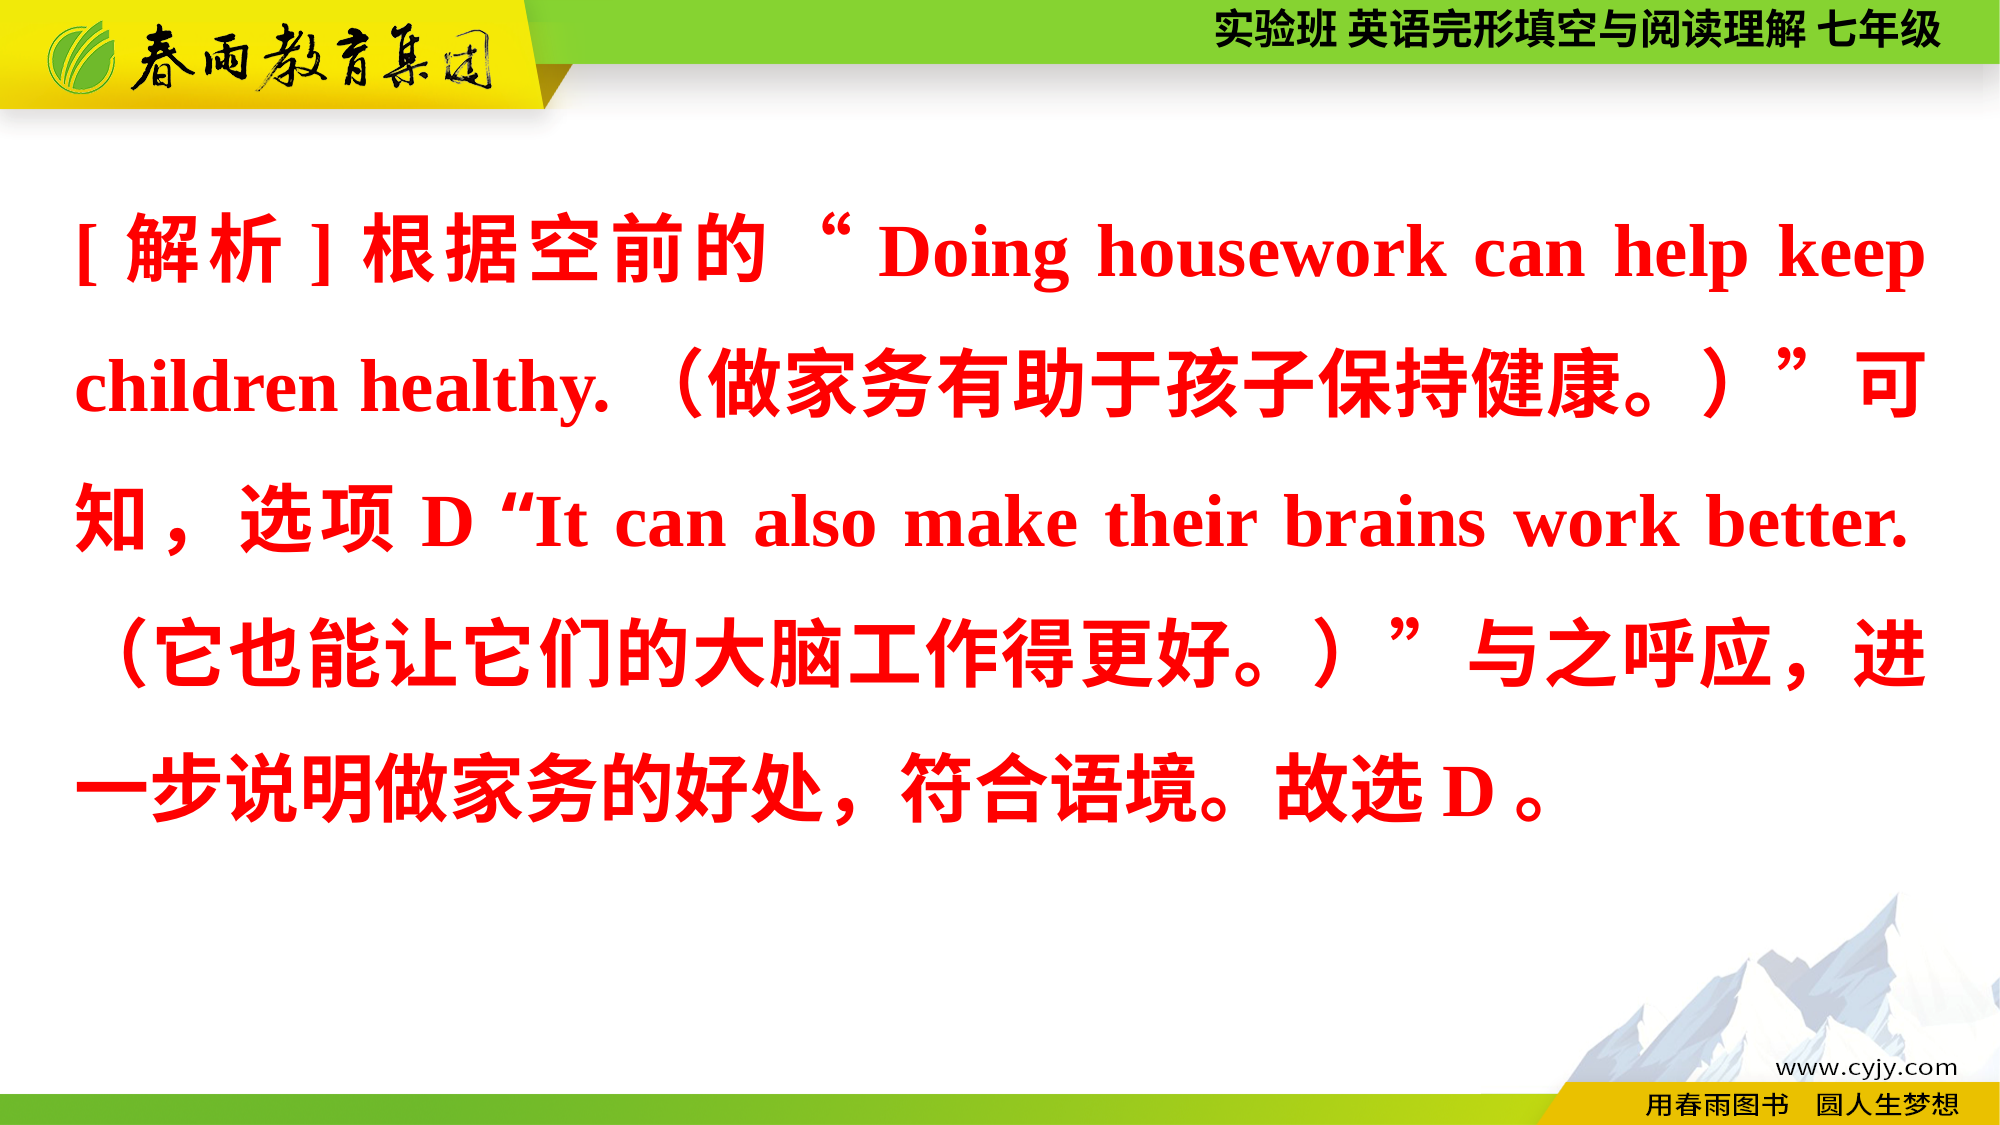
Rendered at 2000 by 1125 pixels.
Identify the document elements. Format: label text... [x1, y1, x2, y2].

picture [0, 0, 2000, 1125]
text_box [解析]根据空前的“Doing housework can help keep children healthy.（做家务有助于孩子保持健康。）”可知，选项D “It can also make their brains work better.（它也能让它们的大脑工作得更好。）”与之呼应，进一步说明做家务的好处，符合语境。故选D。 [59, 148, 1944, 839]
